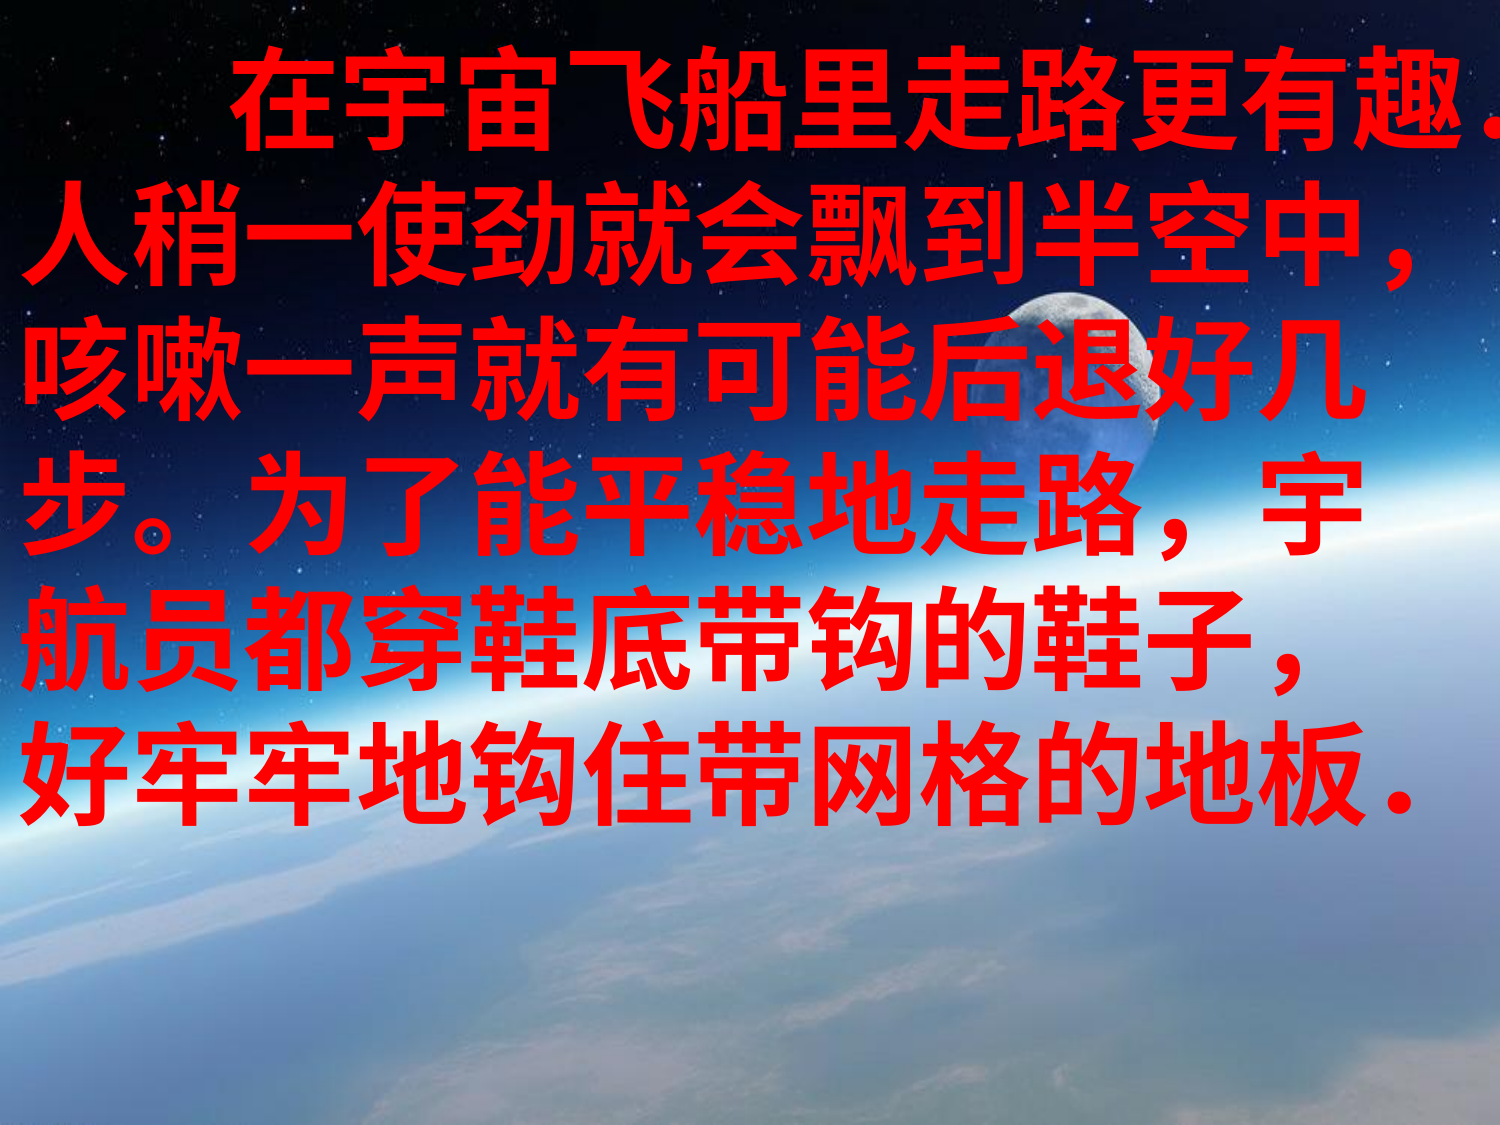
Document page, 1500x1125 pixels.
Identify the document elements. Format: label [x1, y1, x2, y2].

text_box [0, 0, 1500, 1125]
